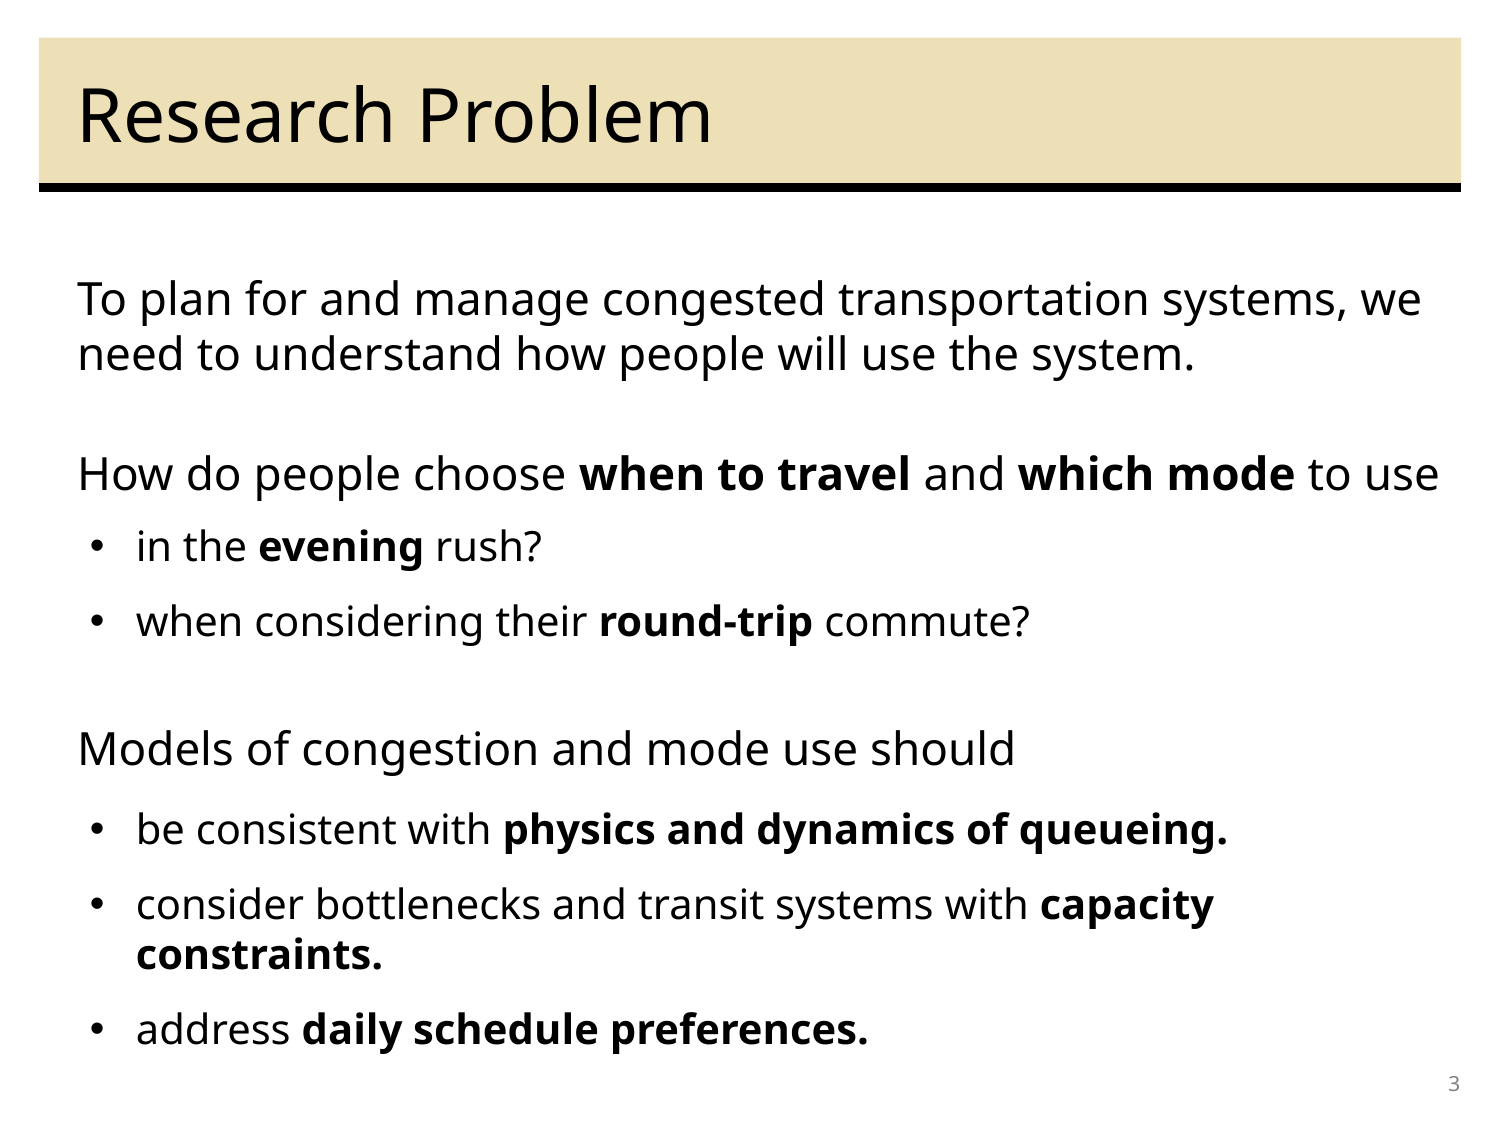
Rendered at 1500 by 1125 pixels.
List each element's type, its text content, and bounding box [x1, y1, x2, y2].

text_box To plan for and manage congested transportation systems, we need to understand how people will use the system. [62, 262, 1475, 388]
text_box in the evening rush? when considering their round-trip commute? [74, 512, 1438, 653]
title Research Problem [38, 37, 1462, 187]
text_box How do people choose when to travel and which mode to use [62, 437, 1475, 508]
text_box Models of congestion and mode use should [62, 712, 1475, 783]
text_box be consistent with physics and dynamics of queueing. consider bottlenecks and transit systems with capacity constraints. address daily schedule preferences. [74, 795, 1438, 1061]
